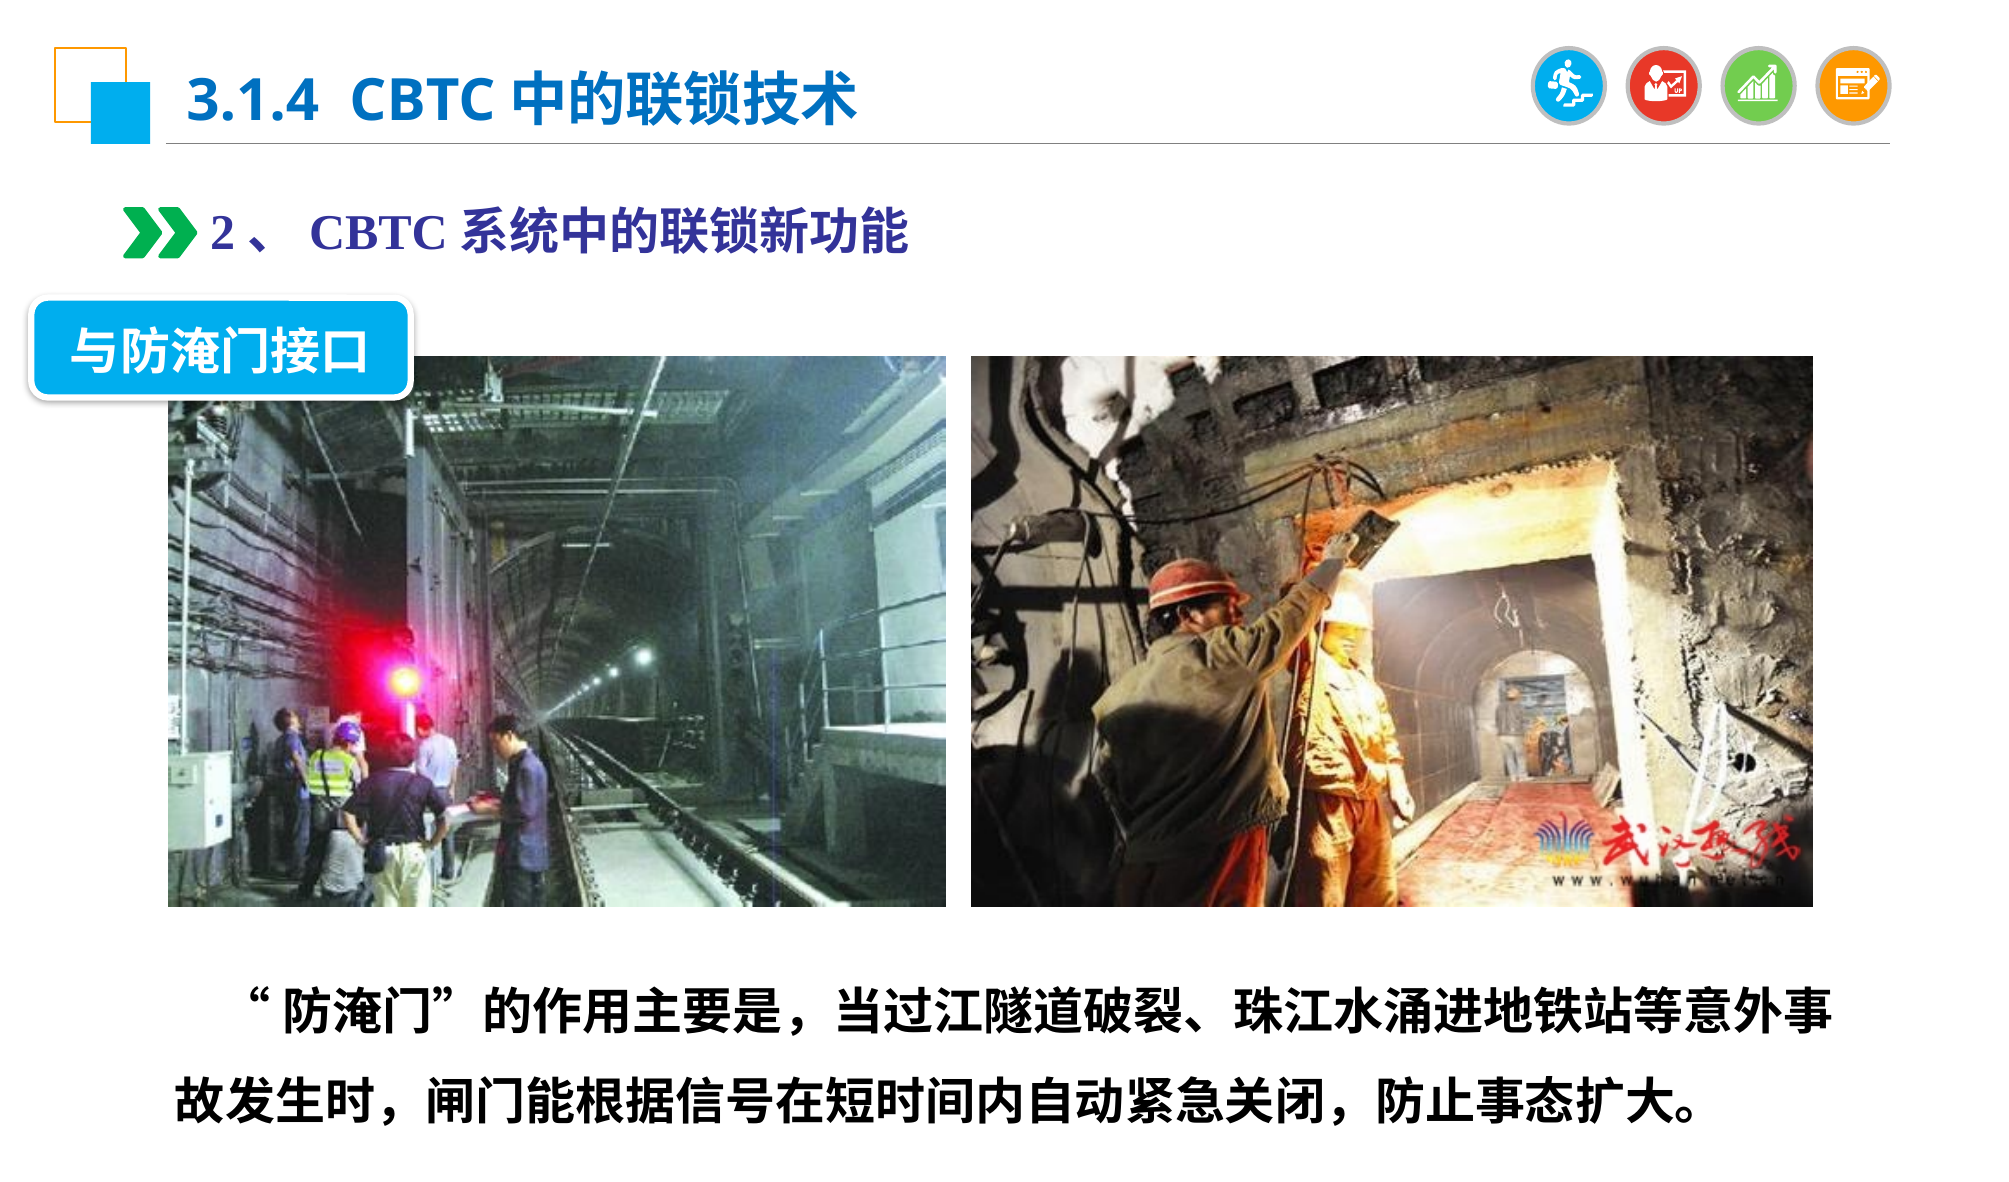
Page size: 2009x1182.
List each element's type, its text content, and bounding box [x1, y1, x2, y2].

text_box 3.1.4 CBTC中的联锁技术 [165, 51, 880, 142]
picture [971, 355, 1813, 908]
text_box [31, 297, 411, 398]
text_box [124, 191, 970, 269]
picture [168, 355, 946, 908]
text_box “防淹门”的作用主要是，当过江隧道破裂、珠江水涌进地铁站等意外事故发生时，闸门能根据信号在短时间内自动紧急关闭，防止事态扩大。 [160, 942, 1848, 1137]
